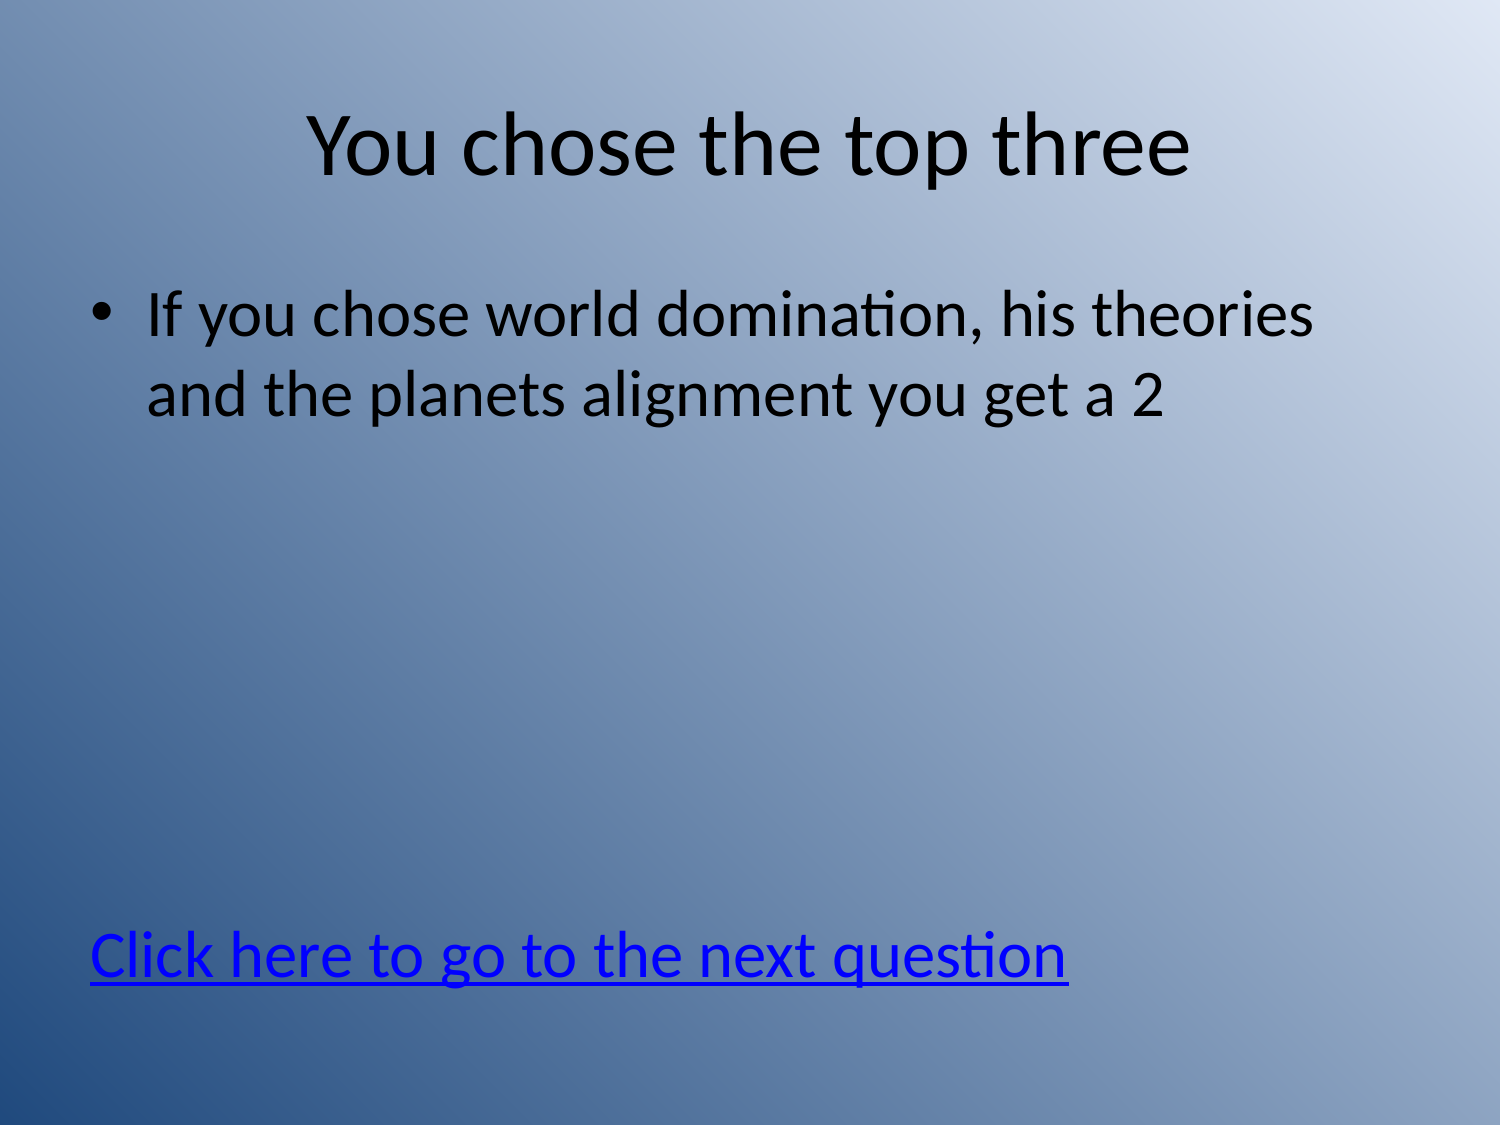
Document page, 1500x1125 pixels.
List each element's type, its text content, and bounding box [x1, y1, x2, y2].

list If you chose world domination, his theories and the planets alignment you get a 2 Click here to go to the next question [75, 262, 1425, 1005]
title You chose the top three [75, 45, 1425, 233]
